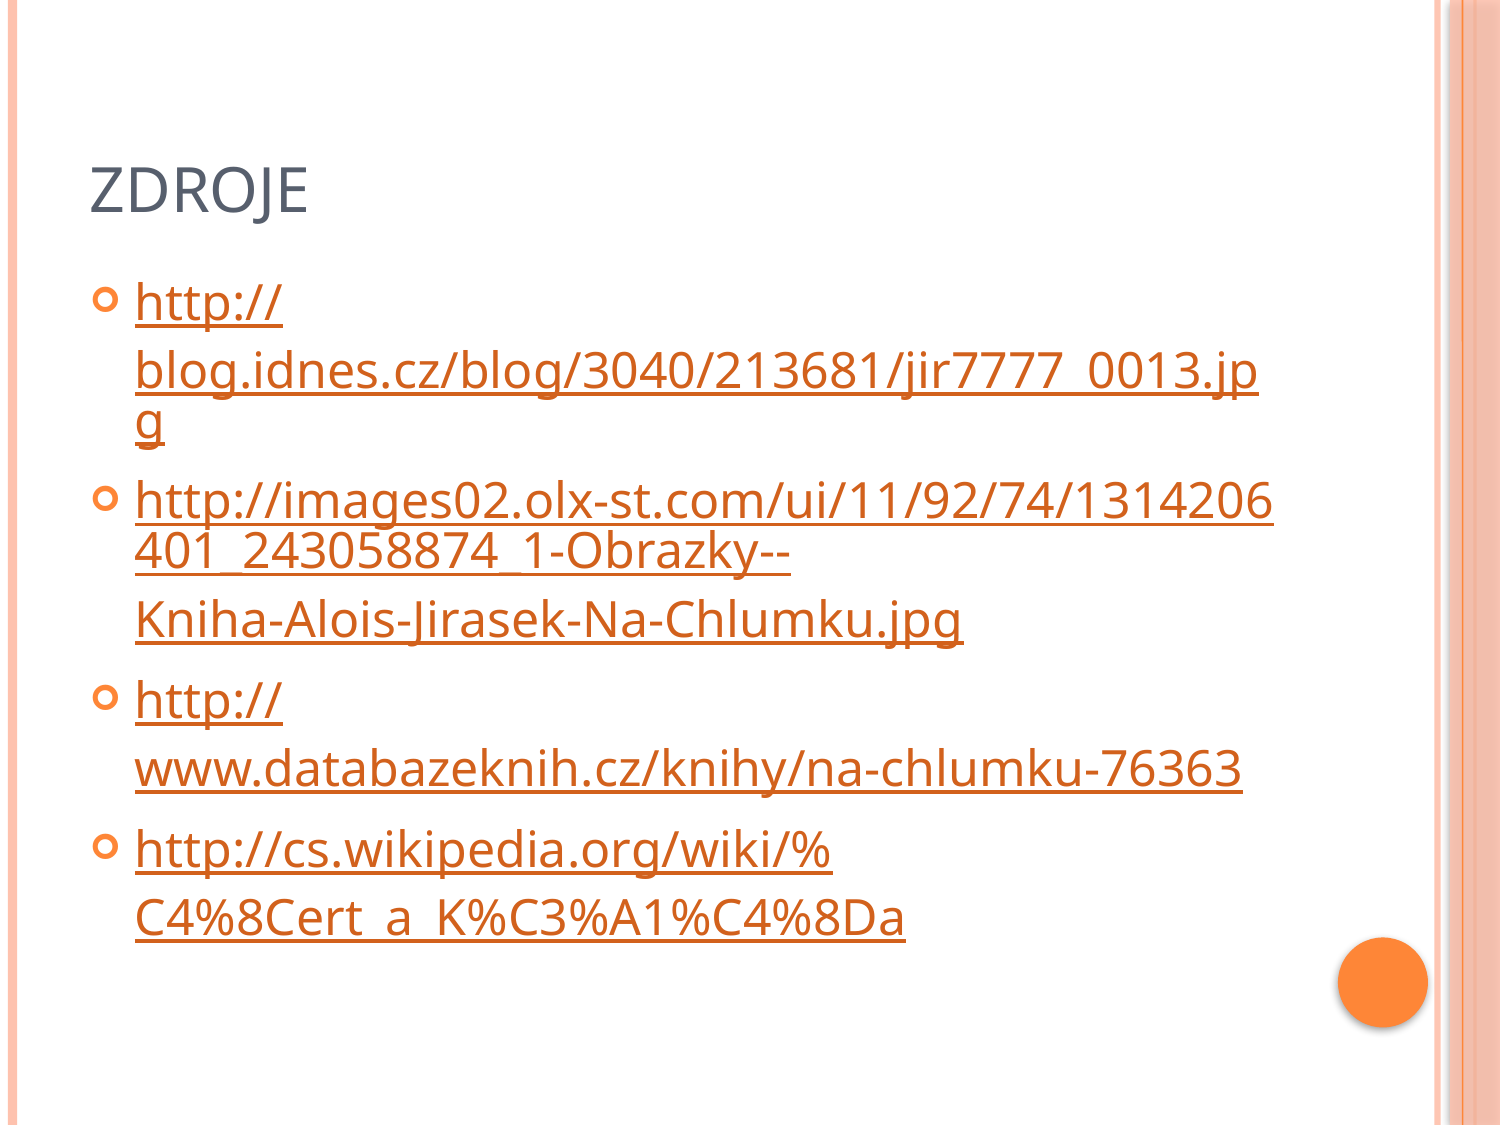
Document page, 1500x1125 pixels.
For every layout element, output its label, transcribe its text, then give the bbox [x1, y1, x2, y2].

title Zdroje [75, 45, 1300, 233]
list http://blog.idnes.cz/blog/3040/213681/jir7777_0013.jpg http://images02.olx-st.com/ui/11/92/74/1314206401_243058874_1-Obrazky--Kniha-Alois-Jirasek-Na-Chlumku.jpg http://www.databazeknih.cz/knihy/na-chlumku-76363 http://cs.wikipedia.org/wiki/%C4%8Cert_a_K%C3%A1%C4%8Da [75, 262, 1300, 1062]
